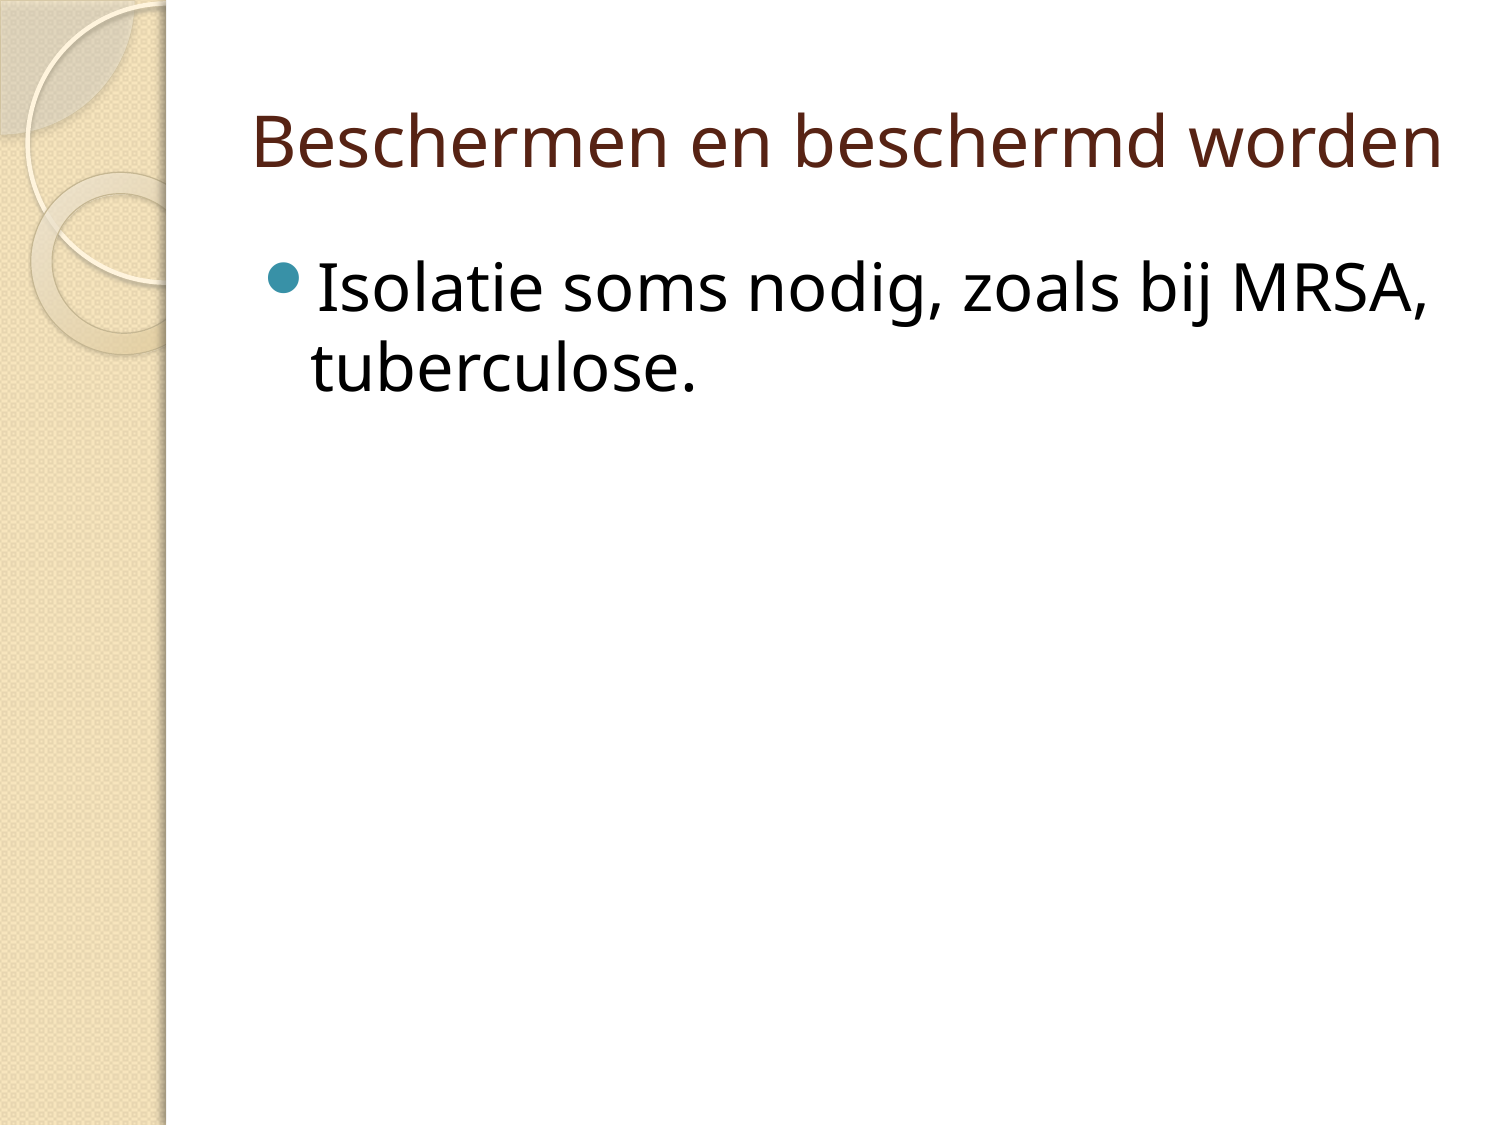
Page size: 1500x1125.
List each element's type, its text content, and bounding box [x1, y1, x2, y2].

list Isolatie soms nodig, zoals bij MRSA, tuberculose. [235, 237, 1466, 1025]
title Beschermen en beschermd worden [235, 45, 1466, 233]
